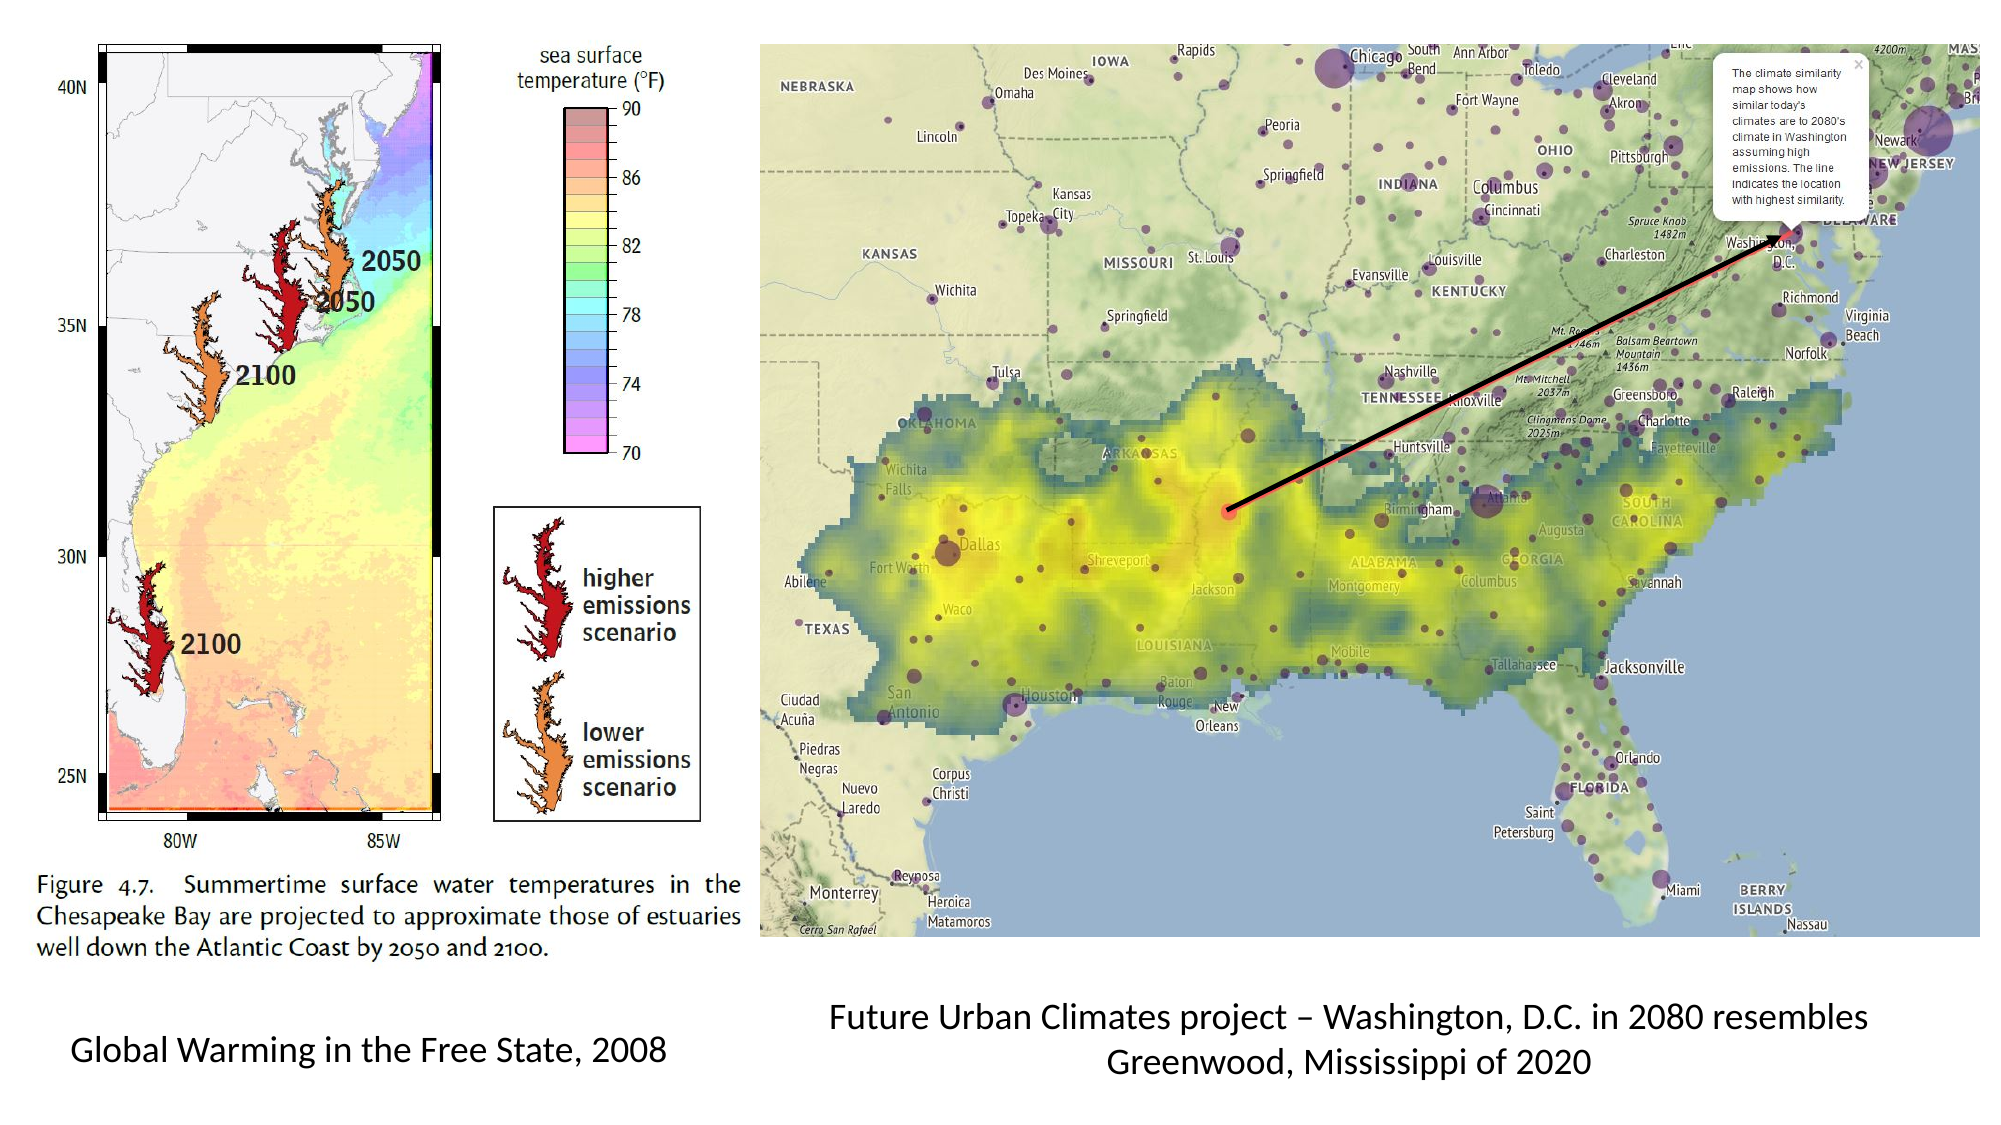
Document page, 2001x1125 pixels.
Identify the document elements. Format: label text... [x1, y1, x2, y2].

picture [1, 0, 1980, 994]
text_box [1226, 235, 1782, 511]
text_box Global Warming in the Free State, 2008 [55, 1017, 698, 1078]
text_box Future Urban Climates project – Washington, D.C. in 2080 resembles Greenwood, Mississippi of 2020 [739, 985, 1959, 1090]
